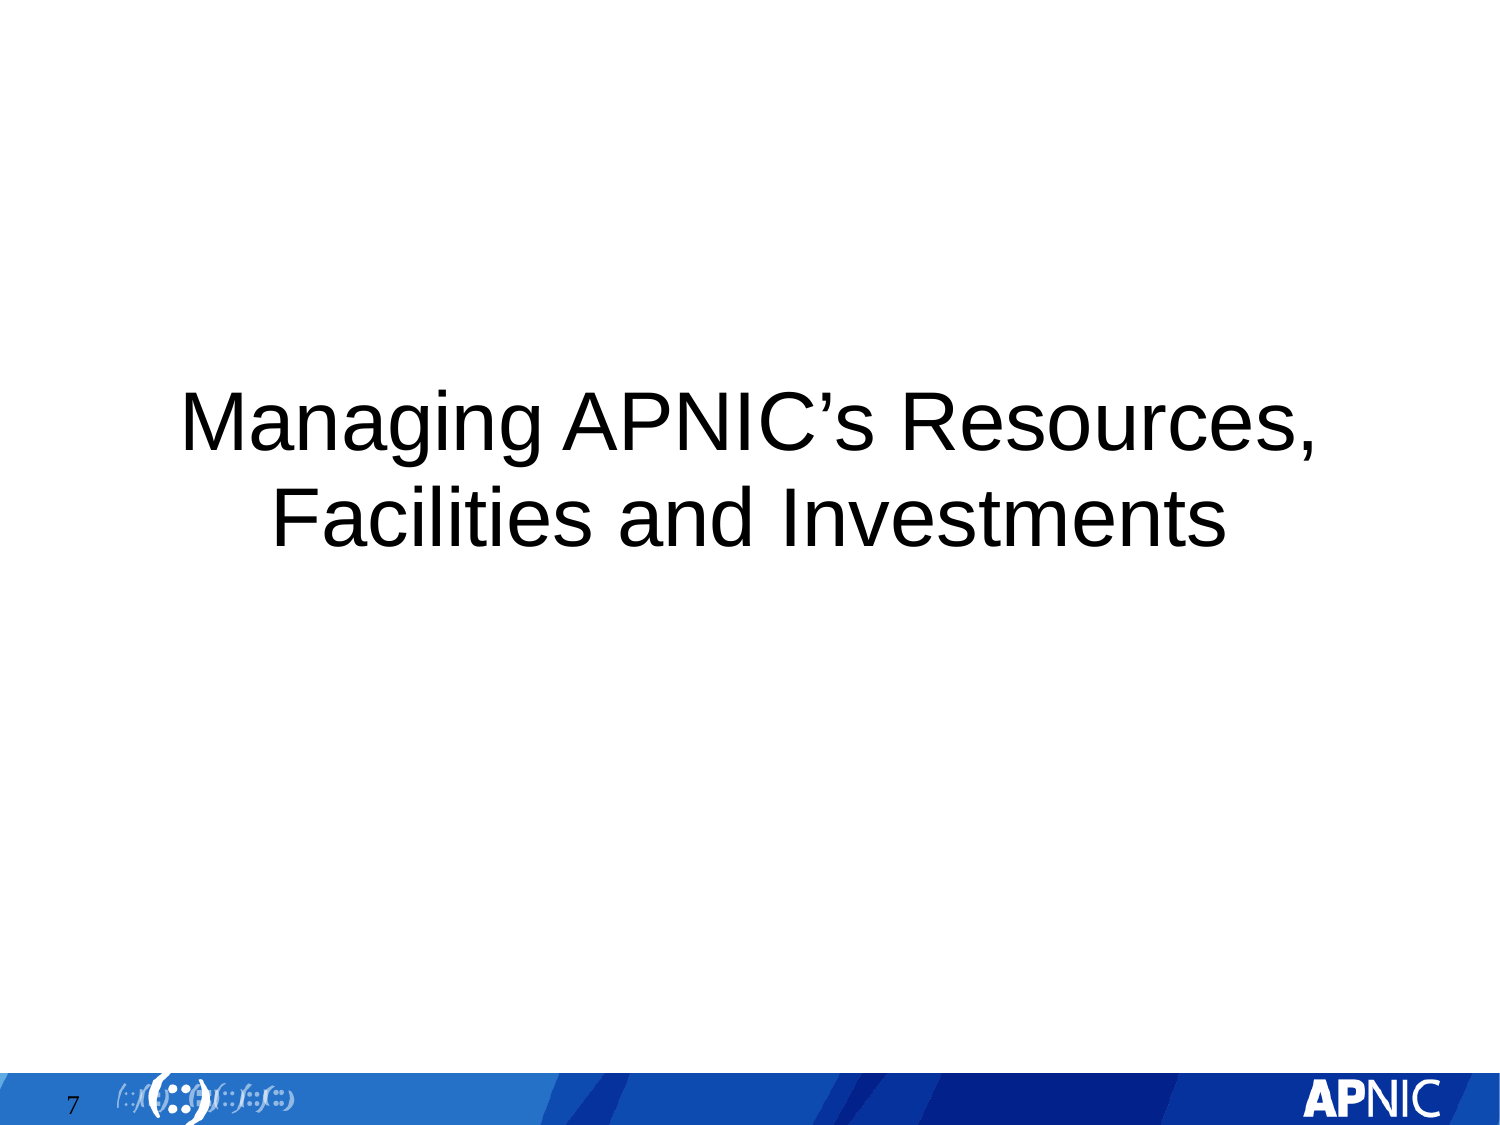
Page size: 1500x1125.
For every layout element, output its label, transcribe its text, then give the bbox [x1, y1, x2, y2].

title Managing APNIC’s Resources, Facilities and Investments [112, 349, 1388, 591]
slide_number 7 [15, 1087, 81, 1119]
picture [0, 1069, 1500, 1125]
